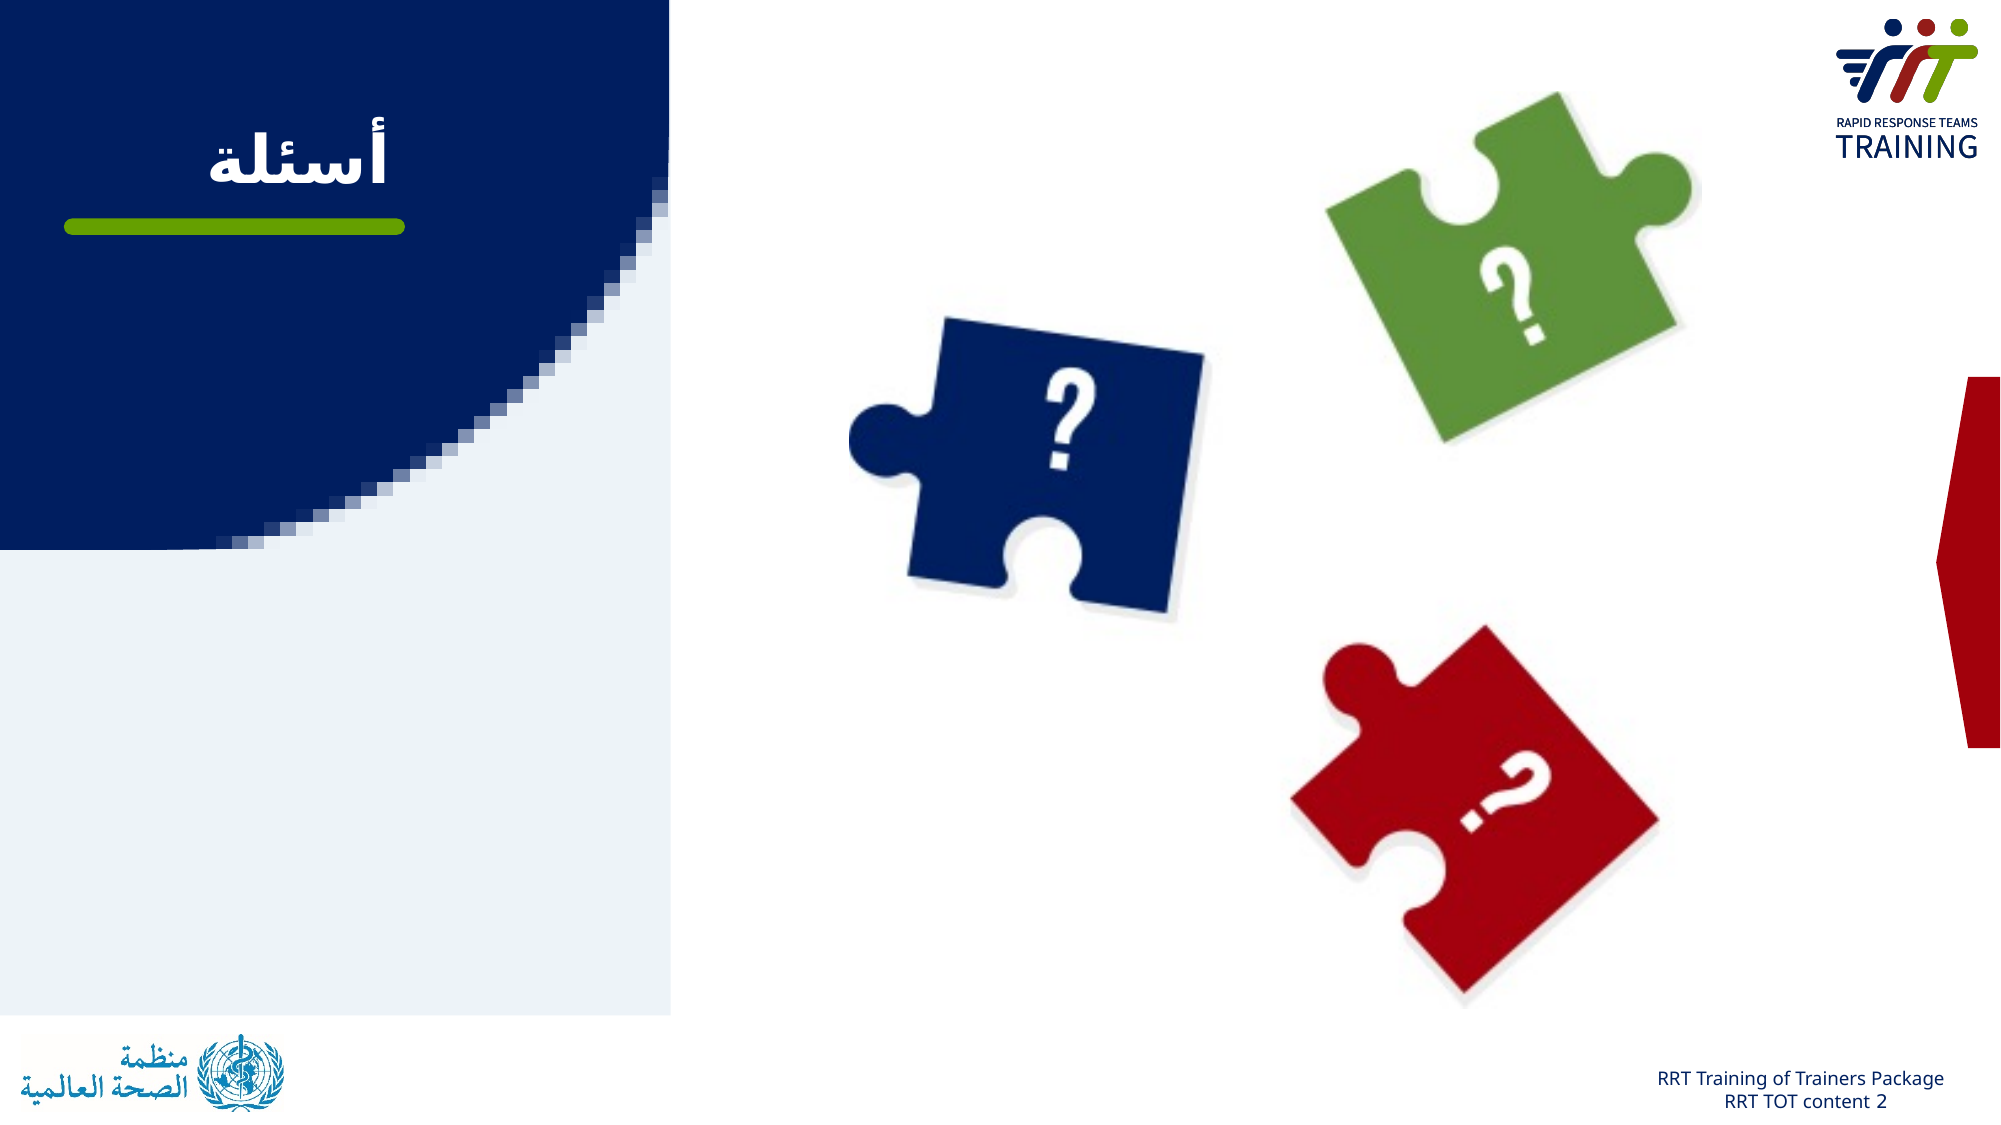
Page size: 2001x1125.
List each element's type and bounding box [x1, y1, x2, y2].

picture [21, 1034, 284, 1112]
picture [849, 90, 1702, 1009]
picture [0, 0, 670, 551]
picture [1835, 19, 1978, 167]
